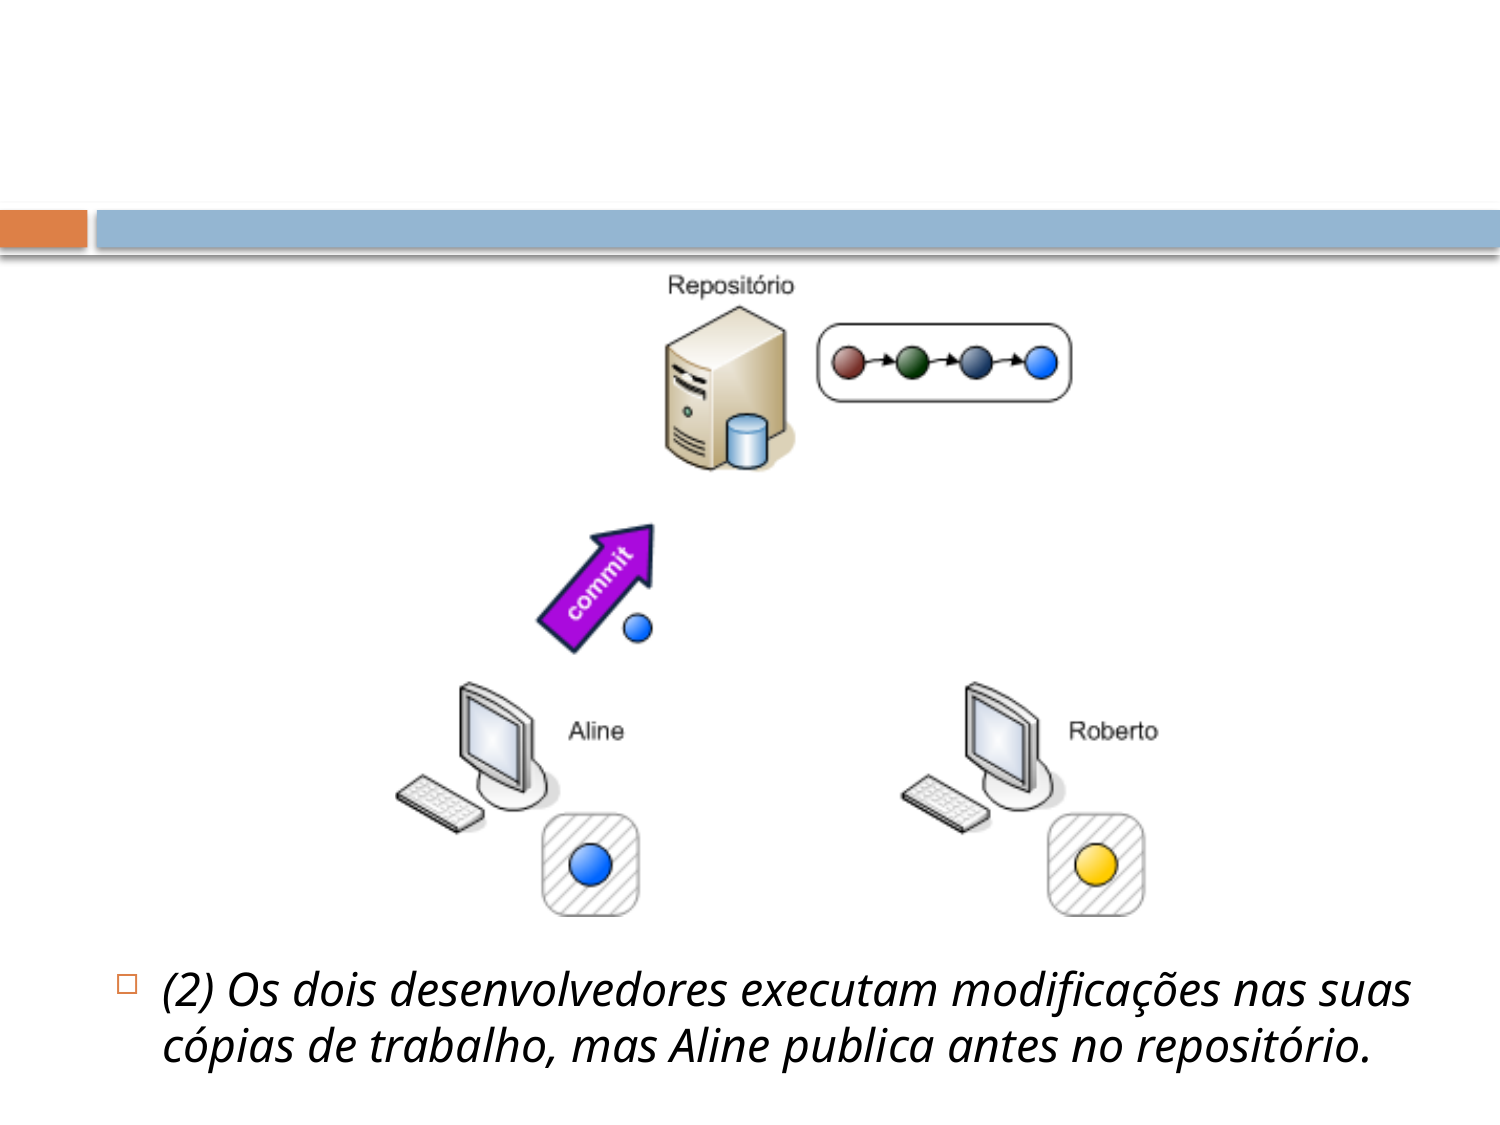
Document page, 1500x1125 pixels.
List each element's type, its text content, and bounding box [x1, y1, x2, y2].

picture [395, 266, 1161, 918]
list (2) Os dois desenvolvedores executam modificações nas suas cópias de trabalho, mas Aline publica antes no repositório. [100, 952, 1438, 1095]
